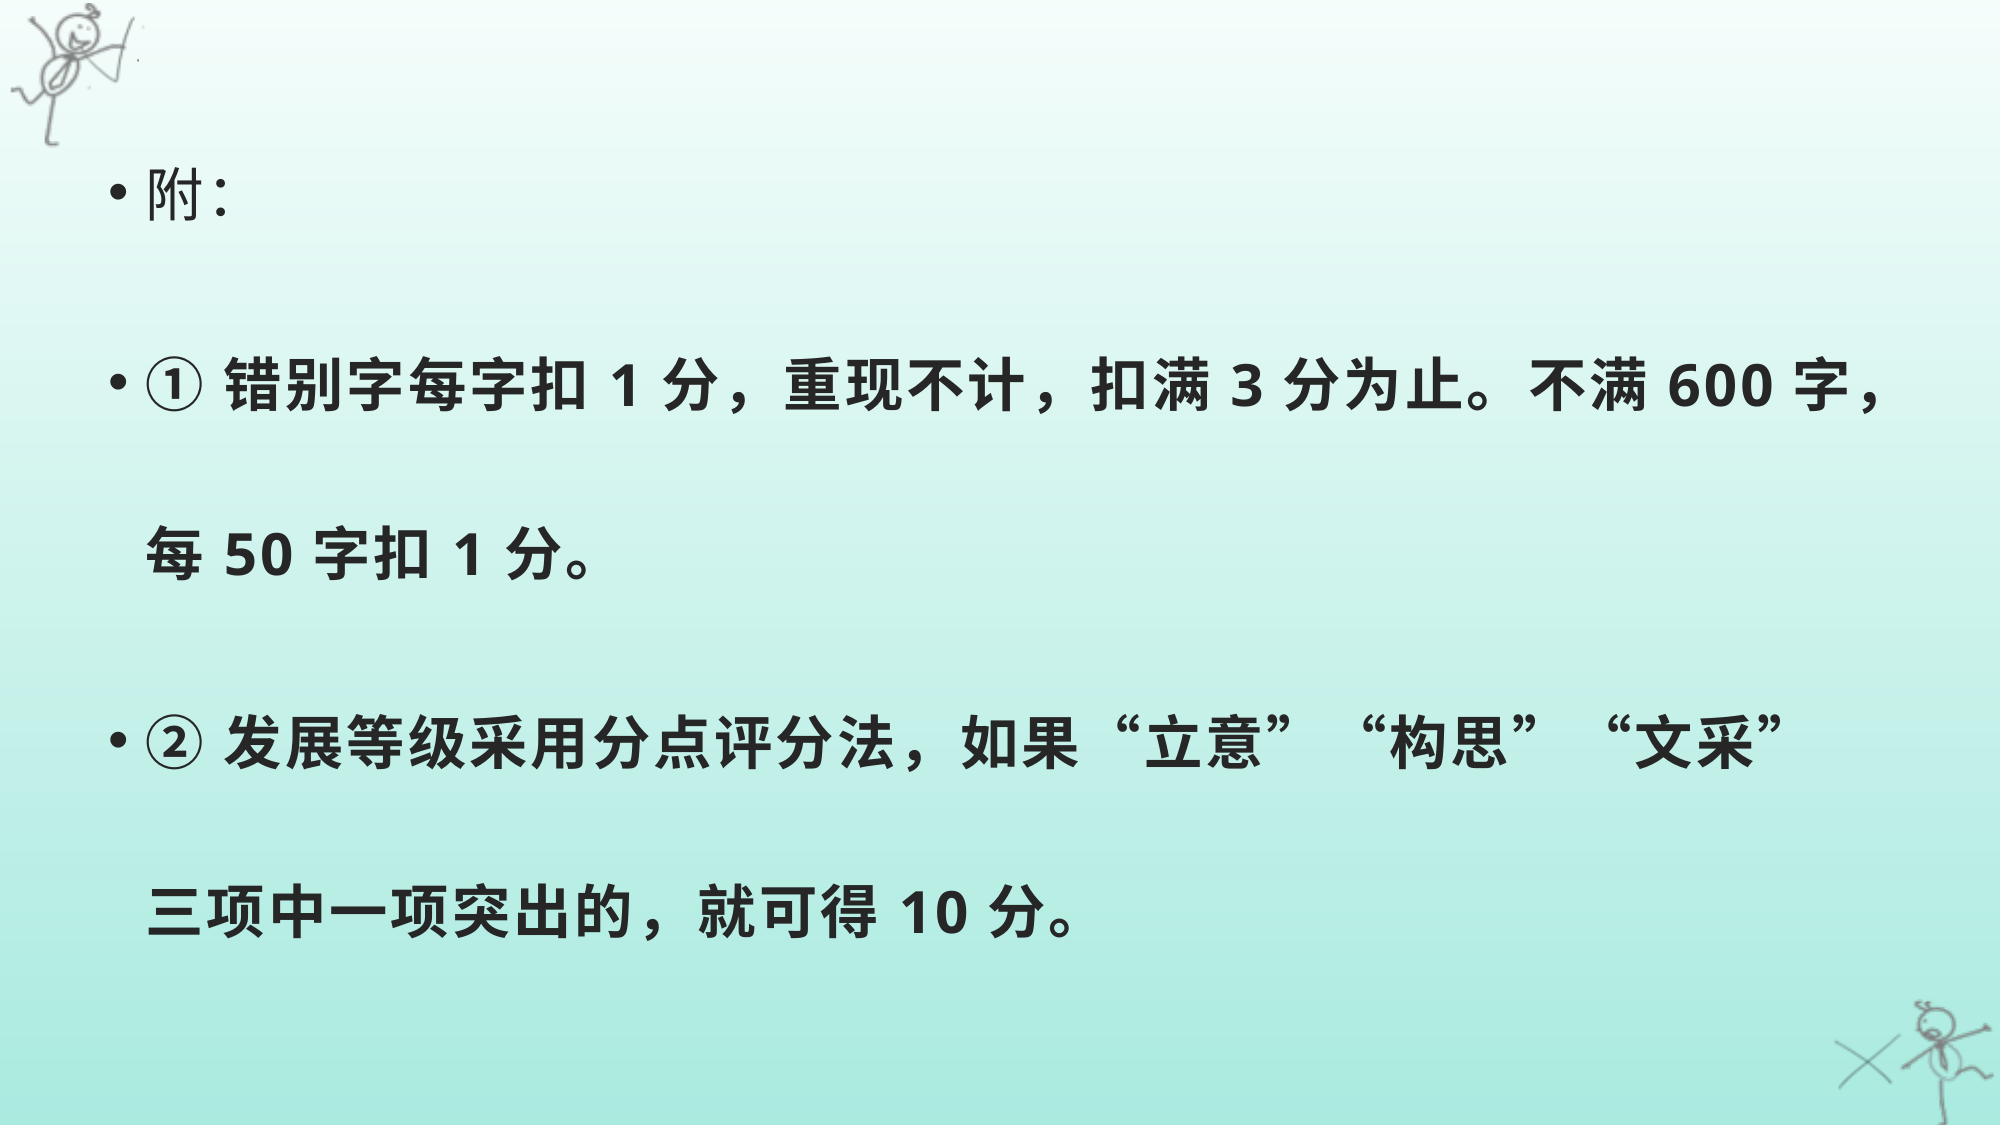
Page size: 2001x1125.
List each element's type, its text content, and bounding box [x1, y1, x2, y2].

picture [10, 3, 1994, 1125]
list 附： ①错别字每字扣1分，重现不计，扣满3分为止。不满600字，每50字扣1分。 ②发展等级采用分点评分法，如果“立意”“构思”“文采”三项中一项突出的，就可得10分。 [93, 56, 1891, 1093]
